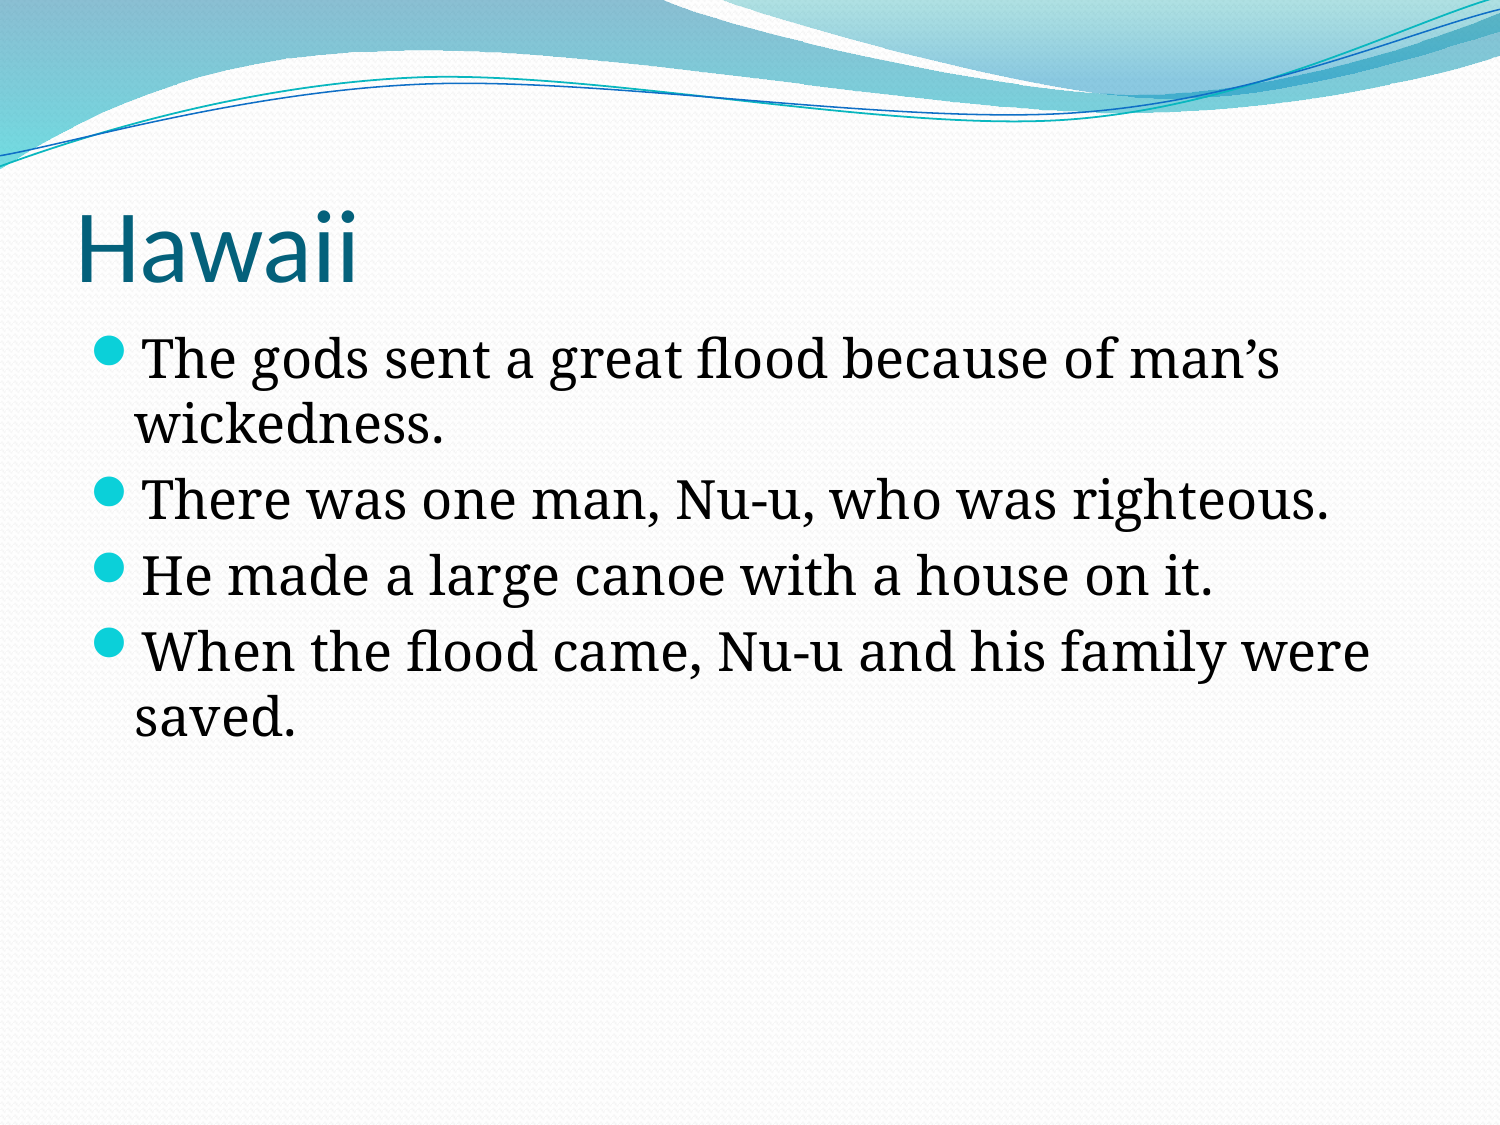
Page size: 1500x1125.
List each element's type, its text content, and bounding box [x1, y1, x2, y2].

title Hawaii [75, 115, 1425, 303]
list The gods sent a great flood because of man’s wickedness. There was one man, Nu-u, who was righteous. He made a large canoe with a house on it. When the flood came, Nu-u and his family were saved. [75, 317, 1425, 1038]
